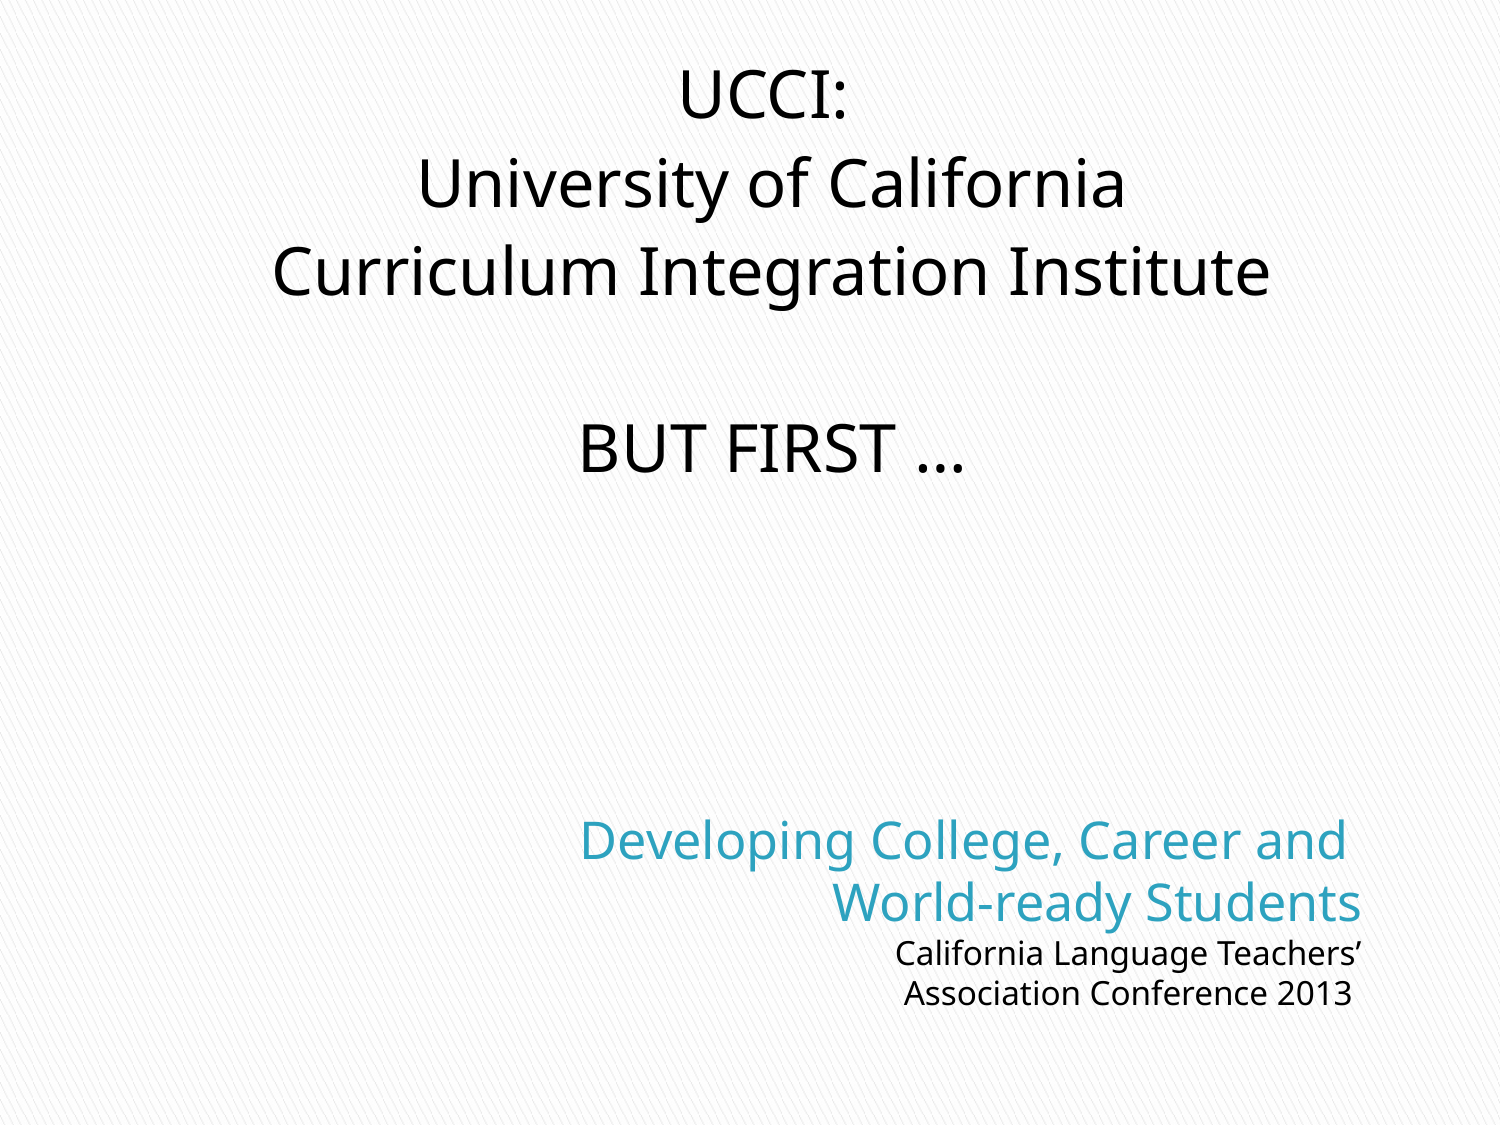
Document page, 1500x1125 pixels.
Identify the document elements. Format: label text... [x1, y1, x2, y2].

list UCCI: University of California Curriculum Integration Institute BUT FIRST … [150, 45, 1377, 795]
list California Language Teachers’ Association Conference 2013 [725, 924, 1377, 1029]
title Developing College, Career and World-ready Students [150, 800, 1378, 913]
